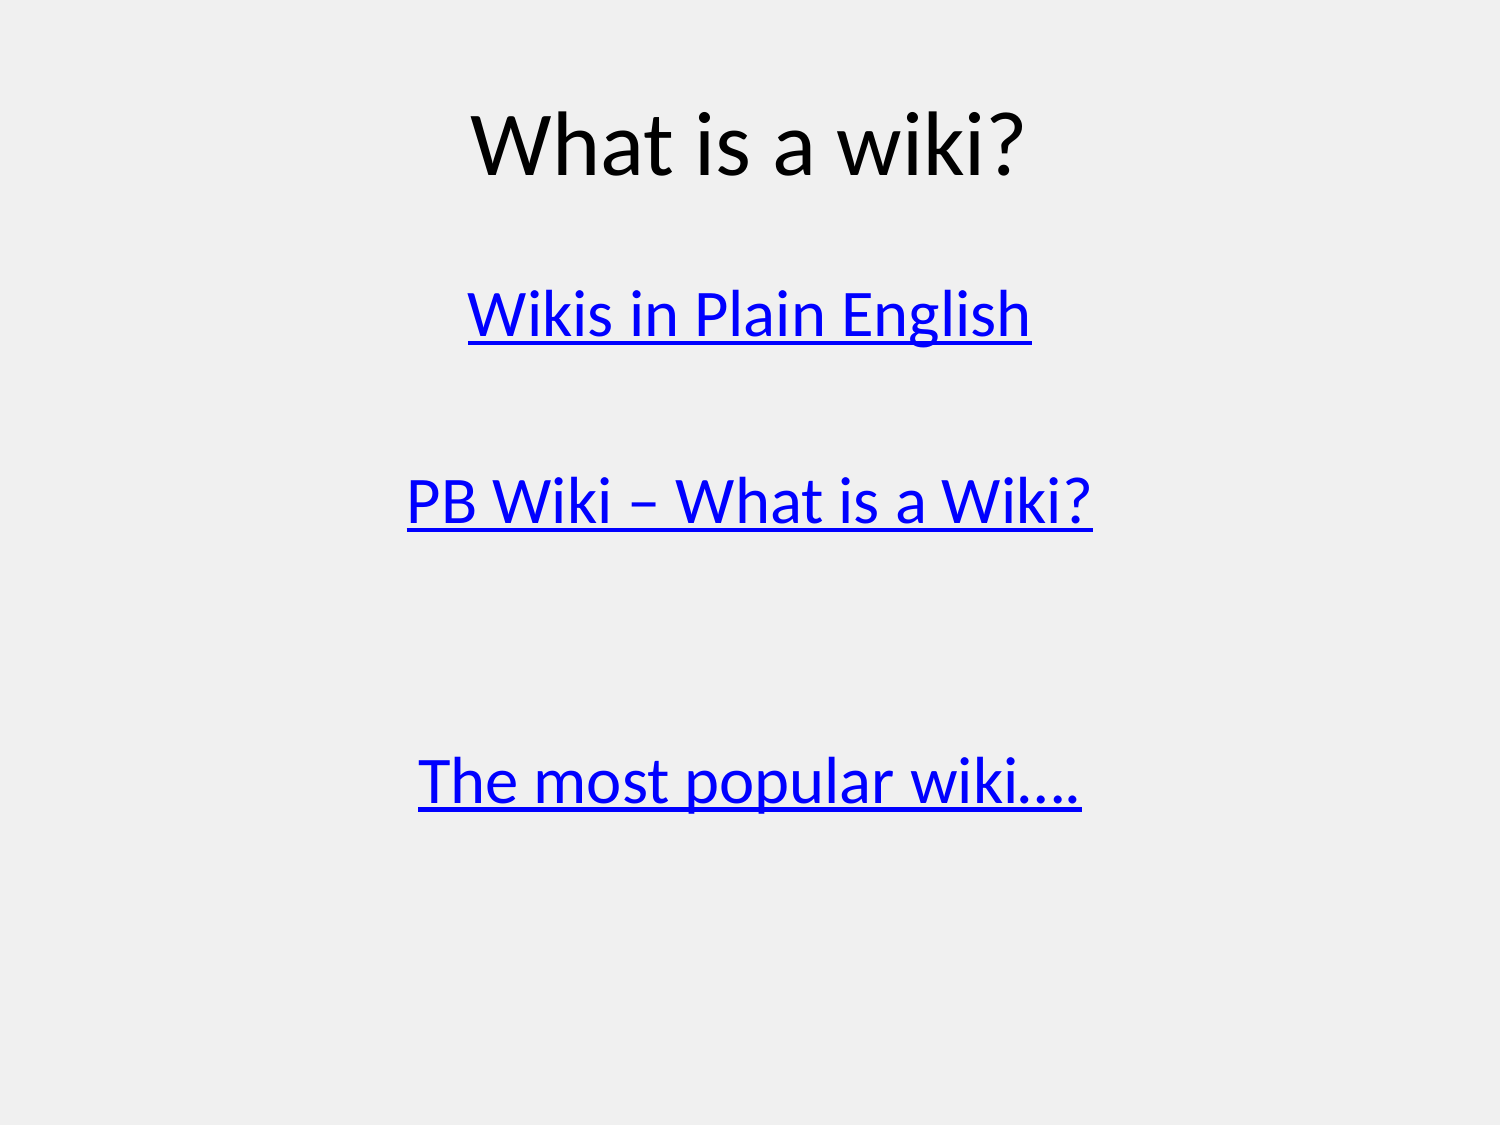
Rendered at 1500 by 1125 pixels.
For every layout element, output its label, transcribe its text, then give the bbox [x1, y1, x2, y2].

title What is a wiki? [75, 45, 1425, 233]
list Wikis in Plain English PB Wiki – What is a Wiki? The most popular wiki…. [75, 262, 1425, 1005]
